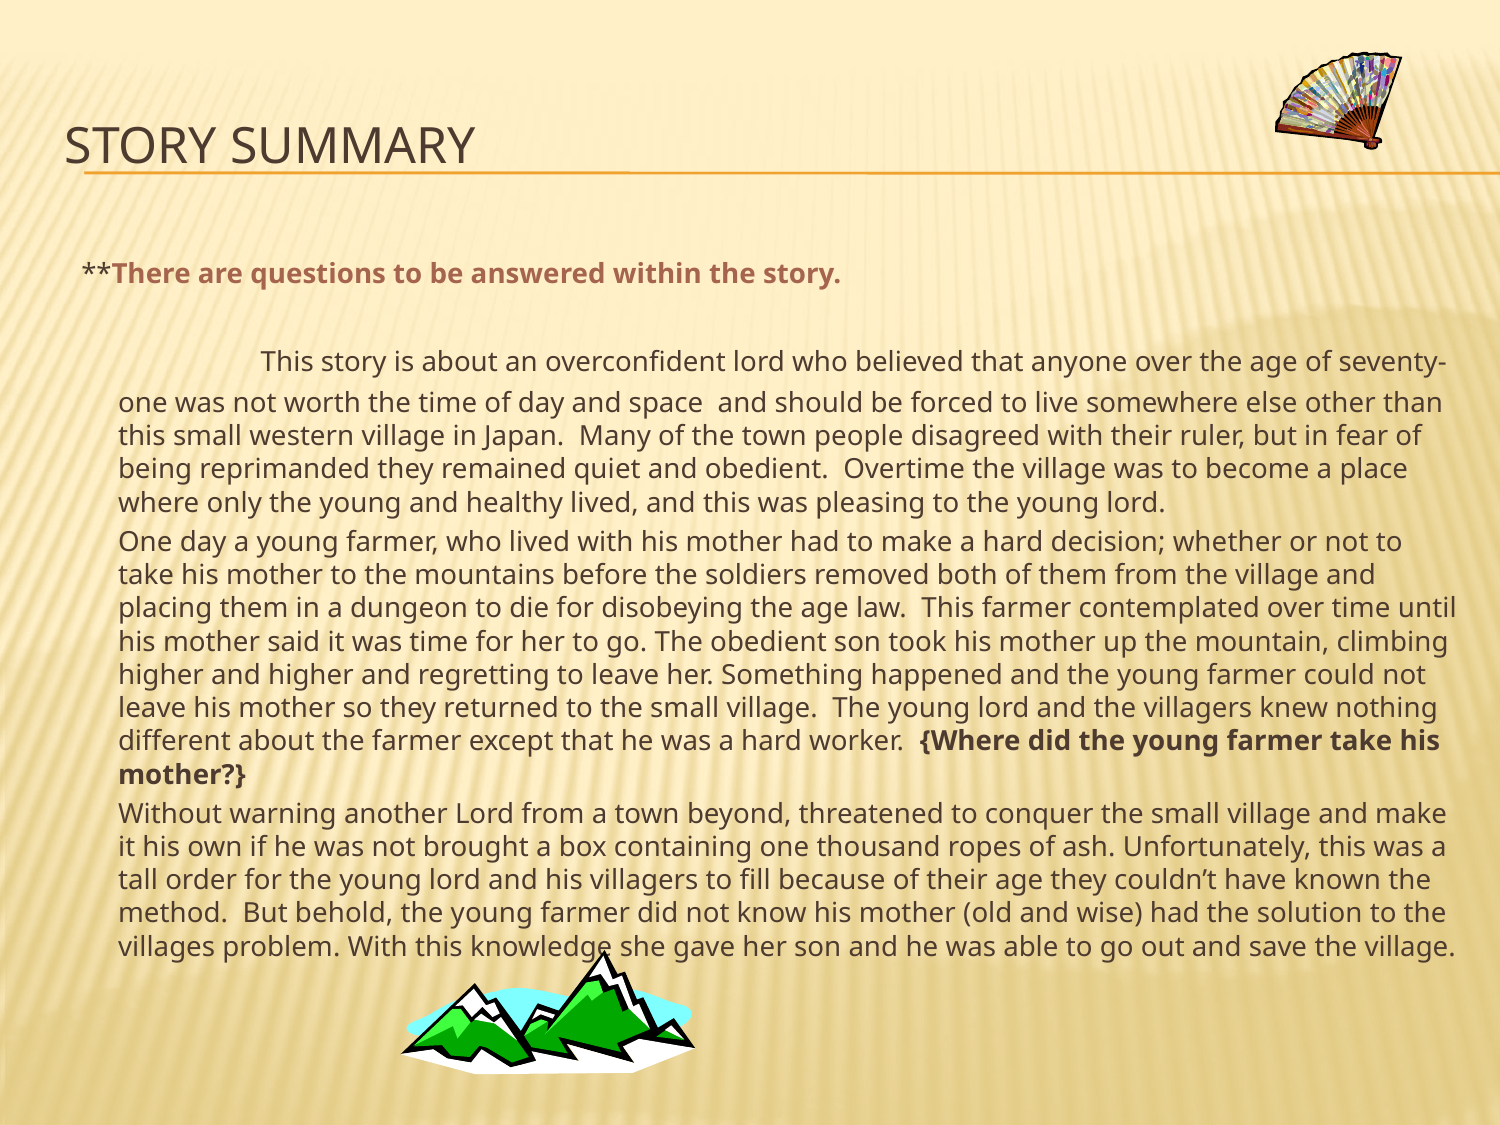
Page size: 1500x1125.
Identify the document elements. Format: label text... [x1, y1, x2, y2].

picture [399, 949, 696, 1075]
list **There are questions to be answered within the story. This story is about an overconfident lord who believed that anyone over the age of seventy-one was not worth the time of day and space and should be forced to live somewhere else other than this small western village in Japan. Many of the town people disagreed with their ruler, but in fear of being reprimanded they remained quiet and obedient. Overtime the village was to become a place where only the young and healthy lived, and this was pleasing to the young lord. One day a young farmer, who lived with his mother had to make a hard decision; whether or not to take his mother to the mountains before the soldiers removed both of them from the village and placing them in a dungeon to die for disobeying the age law. This farmer contemplated over time until his mother said it was time for her to go. The obedient son took his mother up the mountain, climbing higher and higher and regretting to leave her. Something happened and the young farmer could not leave his mother so they returned to the small village. The young lord and the villagers knew nothing different about the farmer except that he was a hard worker. {Where did the young farmer take his mother?} Without warning another Lord from a town beyond, threatened to conquer the small village and make it his own if he was not brought a box containing one thousand ropes of ash. Unfortunately, this was a tall order for the young lord and his villagers to fill because of their age they couldn’t have known the method. But behold, the young farmer did not know his mother (old and wise) had the solution to the villages problem. With this knowledge she gave her son and he was able to go out and save the village. [50, 212, 1475, 998]
picture [1274, 49, 1405, 152]
title Story summary [50, 75, 1475, 212]
